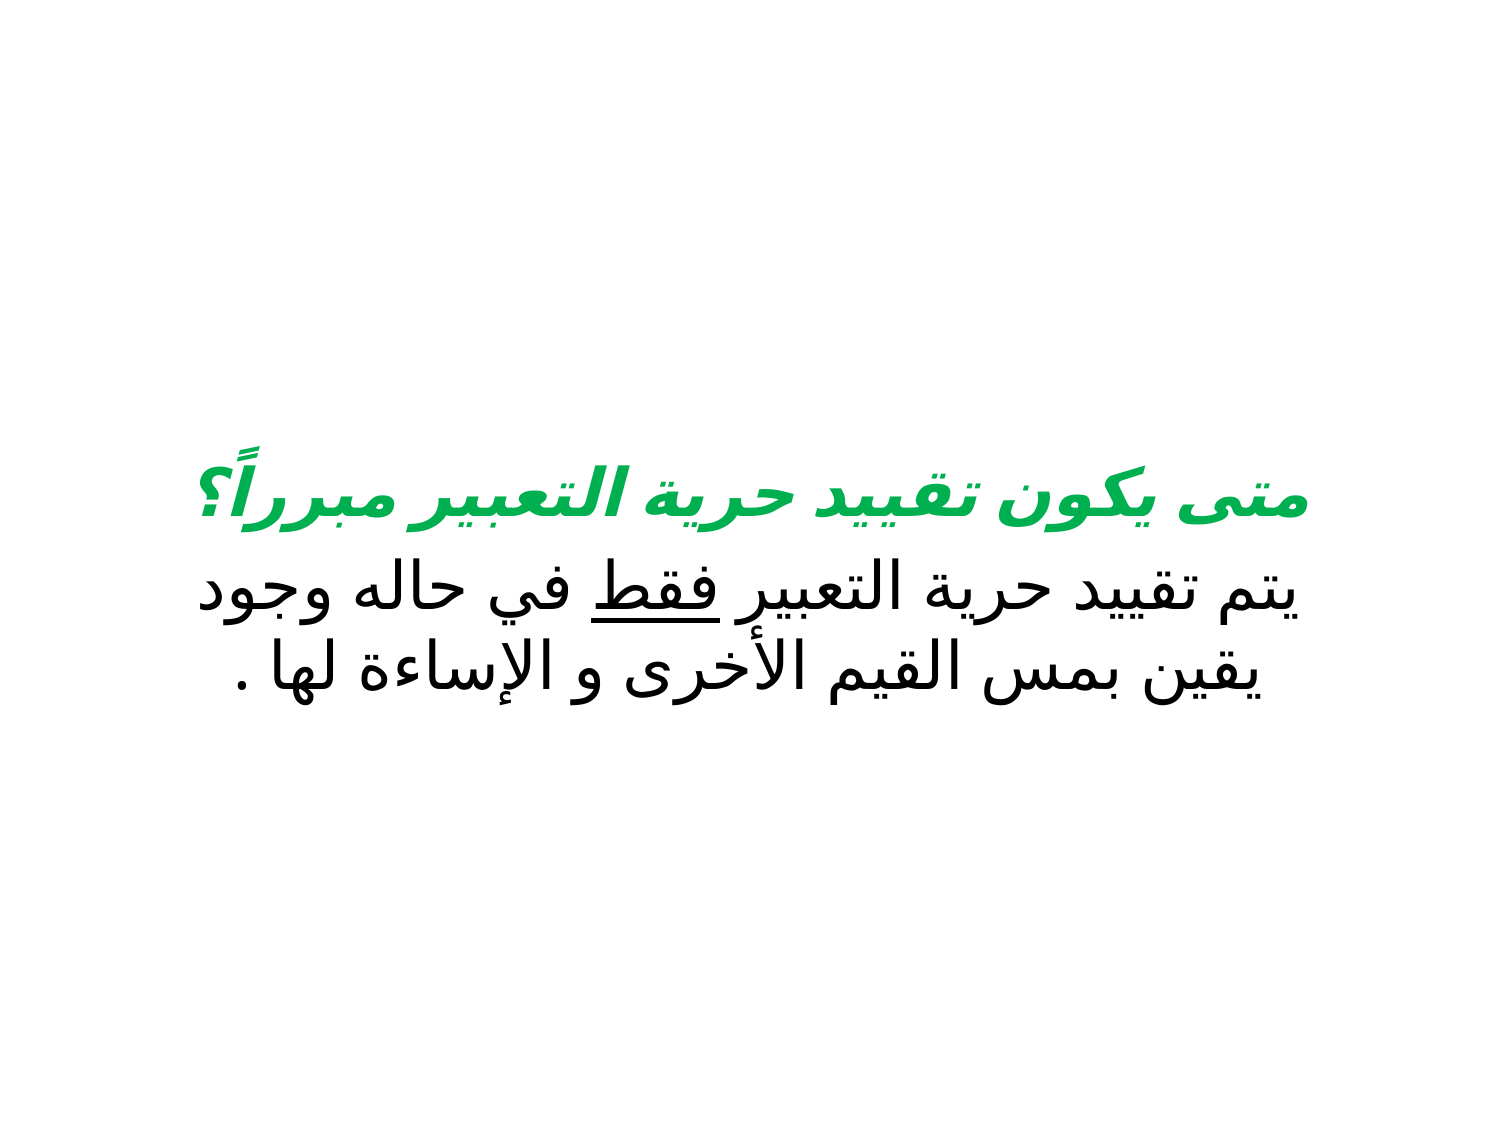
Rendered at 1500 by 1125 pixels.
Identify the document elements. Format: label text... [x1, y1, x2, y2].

list متى يكون تقييد حرية التعبير مبرراً؟ يتم تقييد حرية التعبير فقط في حاله وجود يقين بمس القيم الأخرى و الإساءة لها . [147, 255, 1350, 998]
